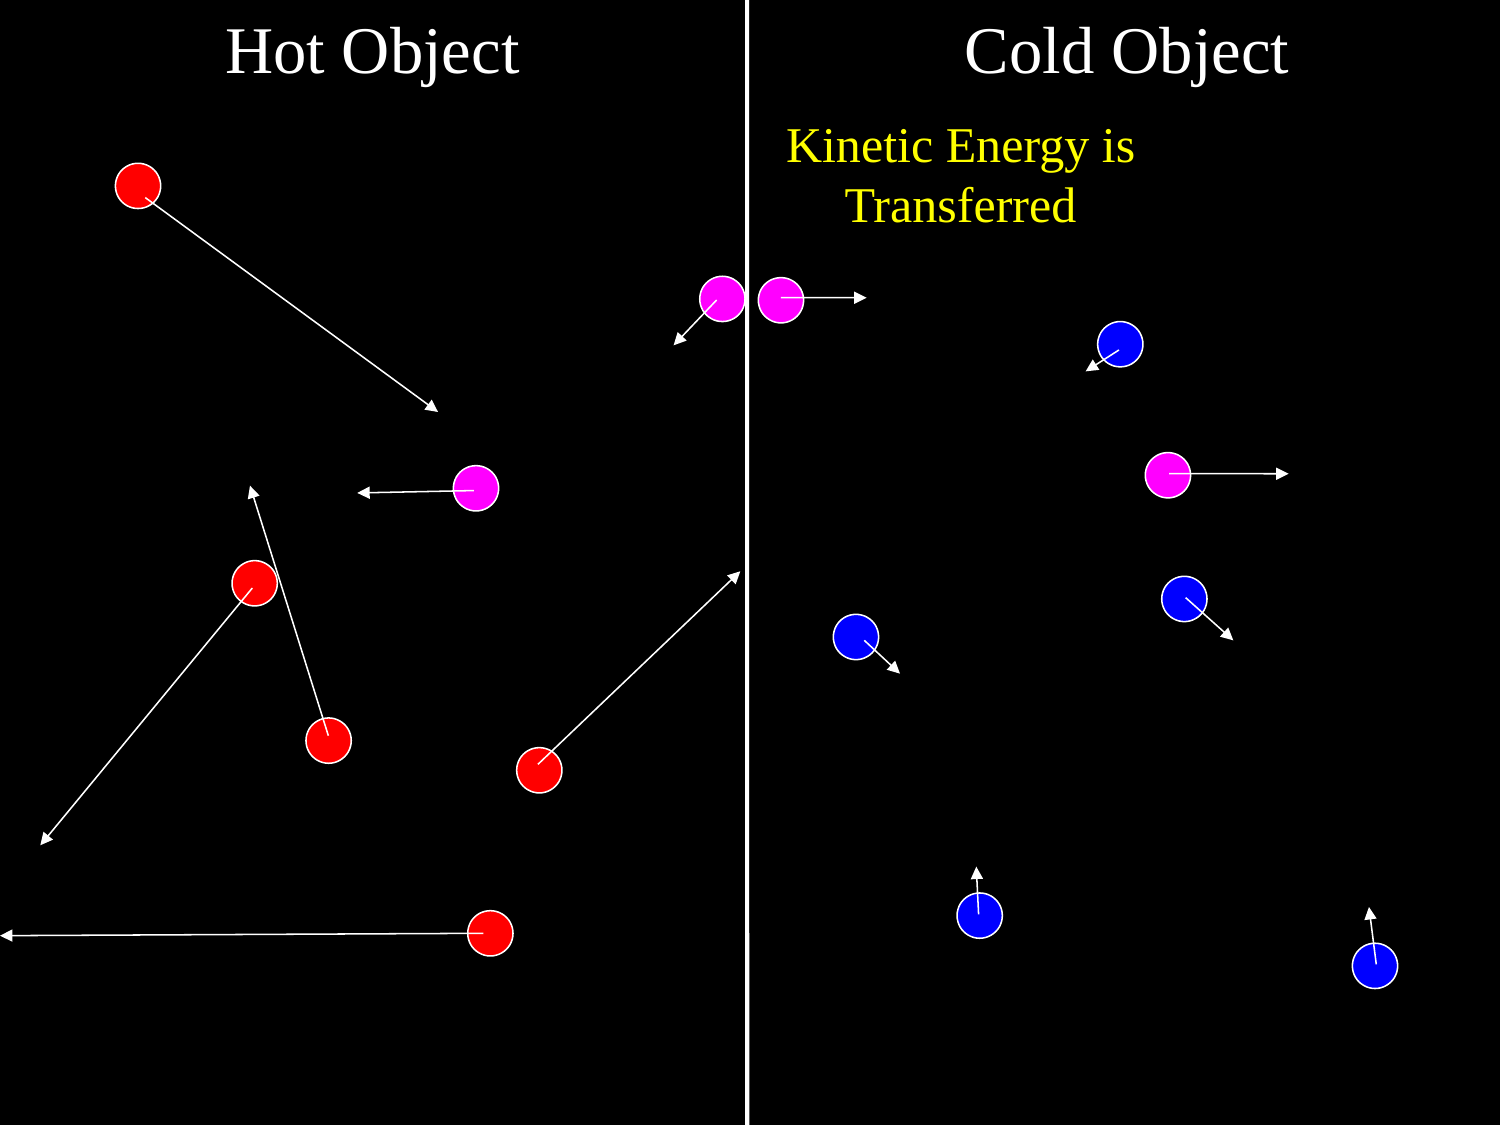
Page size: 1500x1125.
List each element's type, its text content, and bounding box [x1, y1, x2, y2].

text_box [1085, 349, 1120, 372]
text_box [1364, 907, 1377, 965]
text_box Cold Object [754, 0, 1500, 95]
text_box [699, 276, 746, 322]
text_box Hot Object [0, 0, 746, 95]
text_box [1169, 467, 1289, 480]
text_box [1161, 576, 1208, 622]
text_box [957, 892, 1003, 939]
text_box [453, 465, 499, 511]
text_box [1145, 452, 1191, 498]
text_box [1097, 321, 1143, 367]
text_box [115, 163, 161, 209]
text_box [1352, 943, 1398, 989]
text_box [305, 717, 352, 764]
text_box [833, 614, 879, 660]
text_box [758, 277, 804, 323]
text_box [0, 929, 484, 942]
text_box [673, 299, 717, 346]
text_box [780, 291, 867, 304]
text_box [1185, 597, 1234, 641]
text_box [970, 866, 984, 915]
text_box [145, 197, 439, 412]
text_box [864, 640, 901, 674]
text_box [467, 910, 514, 956]
text_box [232, 560, 278, 606]
text_box [537, 571, 741, 765]
text_box [247, 485, 329, 736]
text_box [516, 747, 562, 793]
text_box [357, 486, 474, 499]
text_box Kinetic Energy is Transferred [750, 104, 1172, 240]
text_box [40, 587, 253, 846]
